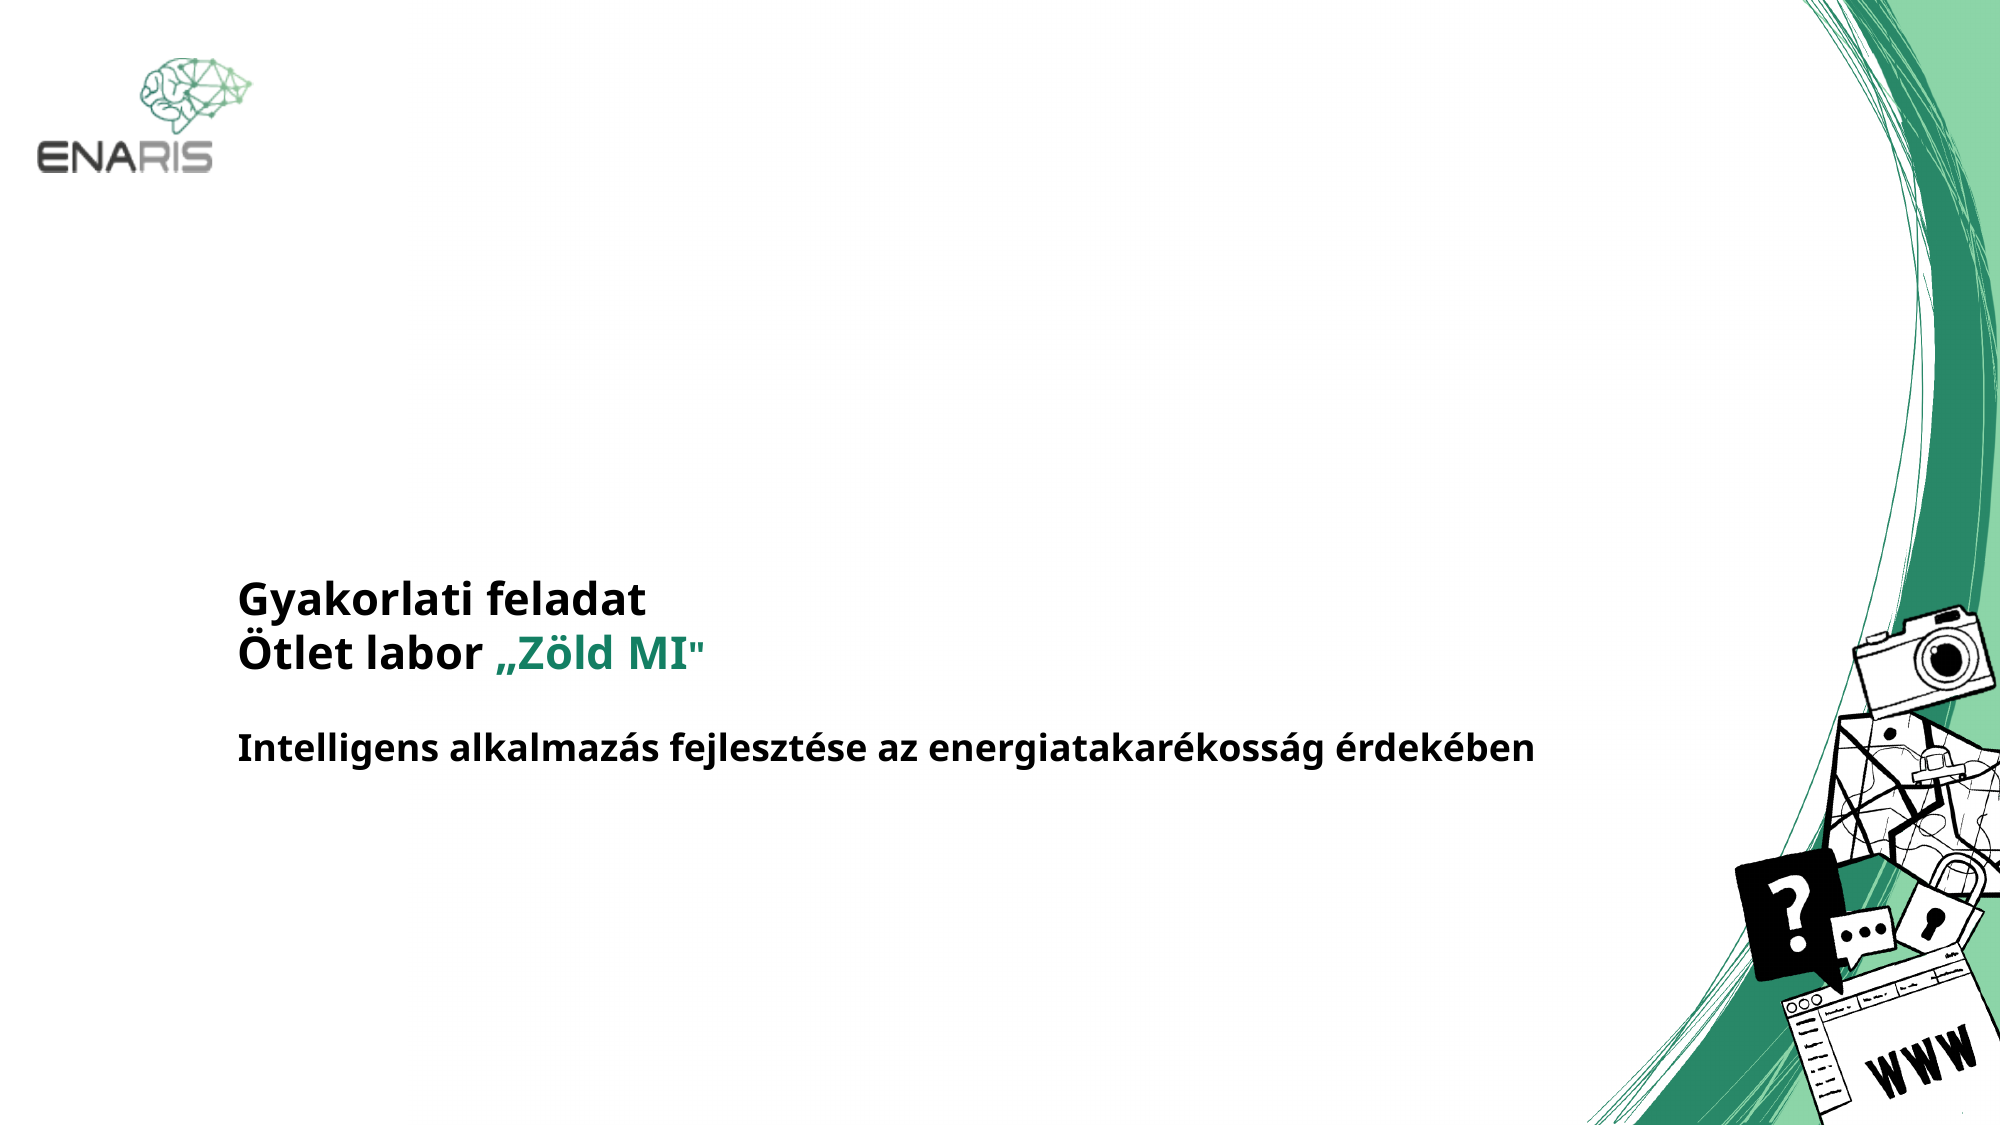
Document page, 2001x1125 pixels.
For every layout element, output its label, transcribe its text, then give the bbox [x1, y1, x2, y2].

picture [37, 58, 254, 173]
title Gyakorlati feladat Ötlet labor „Zöld MI" Intelligens alkalmazás fejlesztése az energiatakarékosság érdekében [222, 562, 1832, 780]
picture [408, 0, 2000, 1125]
